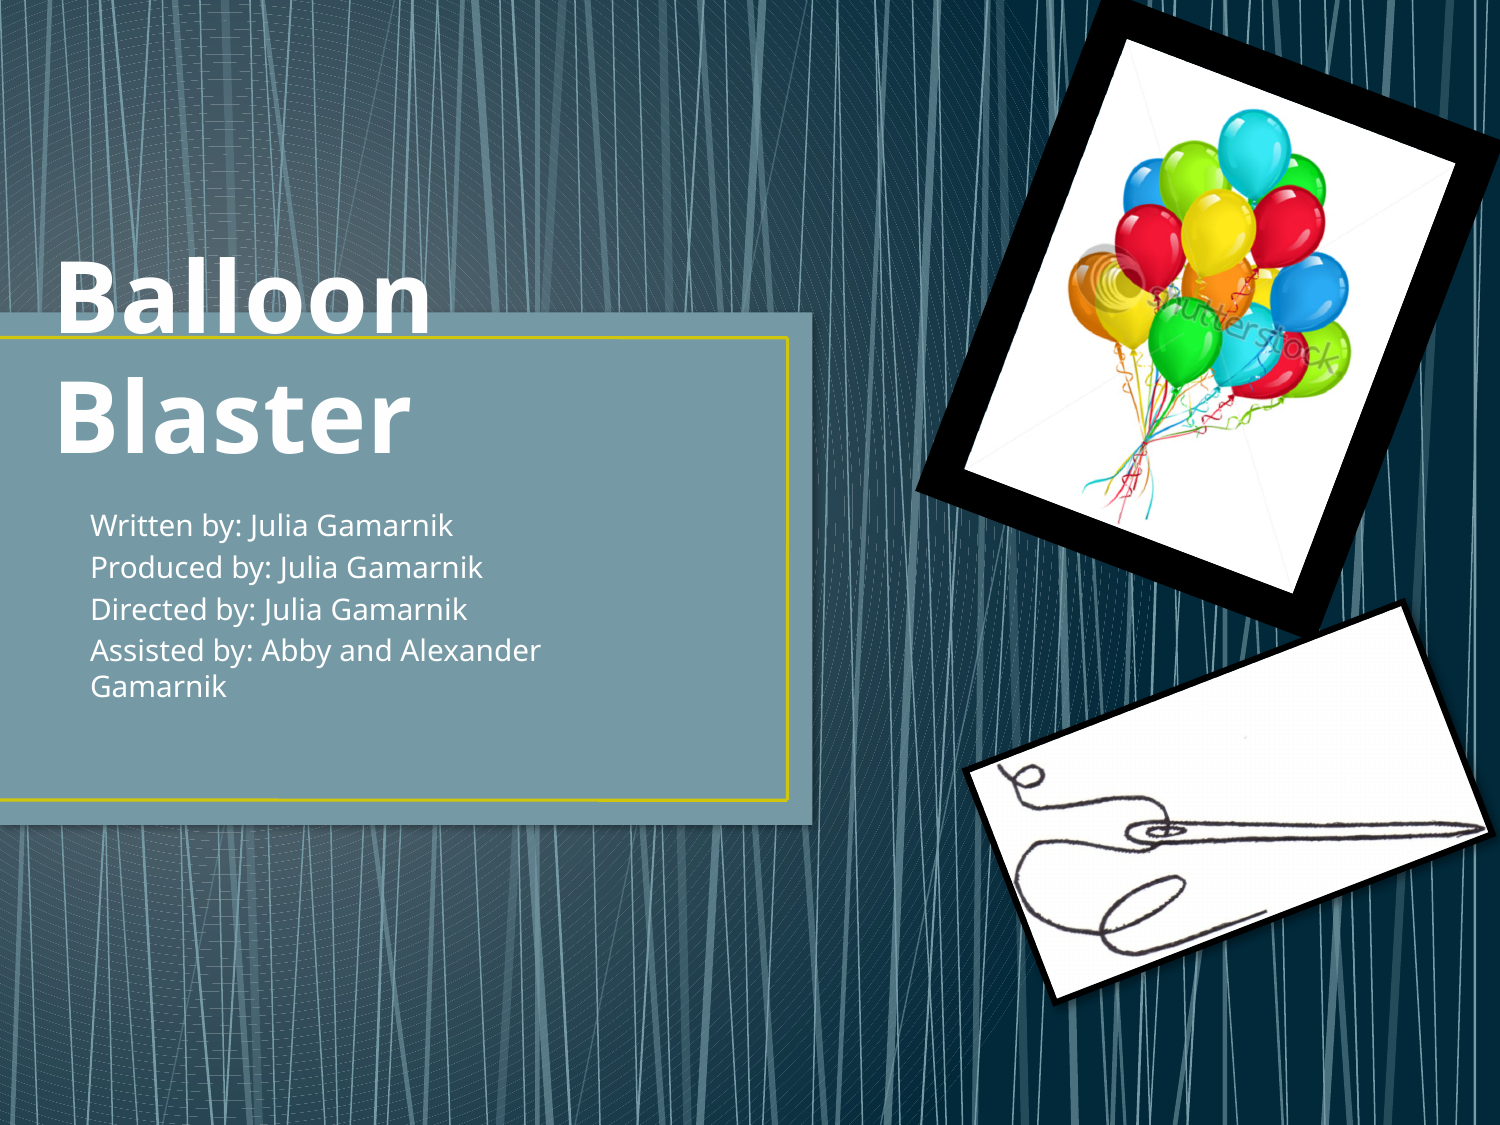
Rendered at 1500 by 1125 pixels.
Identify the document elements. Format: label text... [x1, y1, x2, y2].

picture [971, 607, 1487, 998]
picture [1023, 87, 1031, 111]
title Balloon Blaster [37, 362, 738, 481]
subtitle Written by: Julia Gamarnik Produced by: Julia Gamarnik Directed by: Julia Gamarnik Assisted by: Abby and Alexander Gamarnik [75, 499, 663, 713]
picture [965, 40, 1455, 593]
